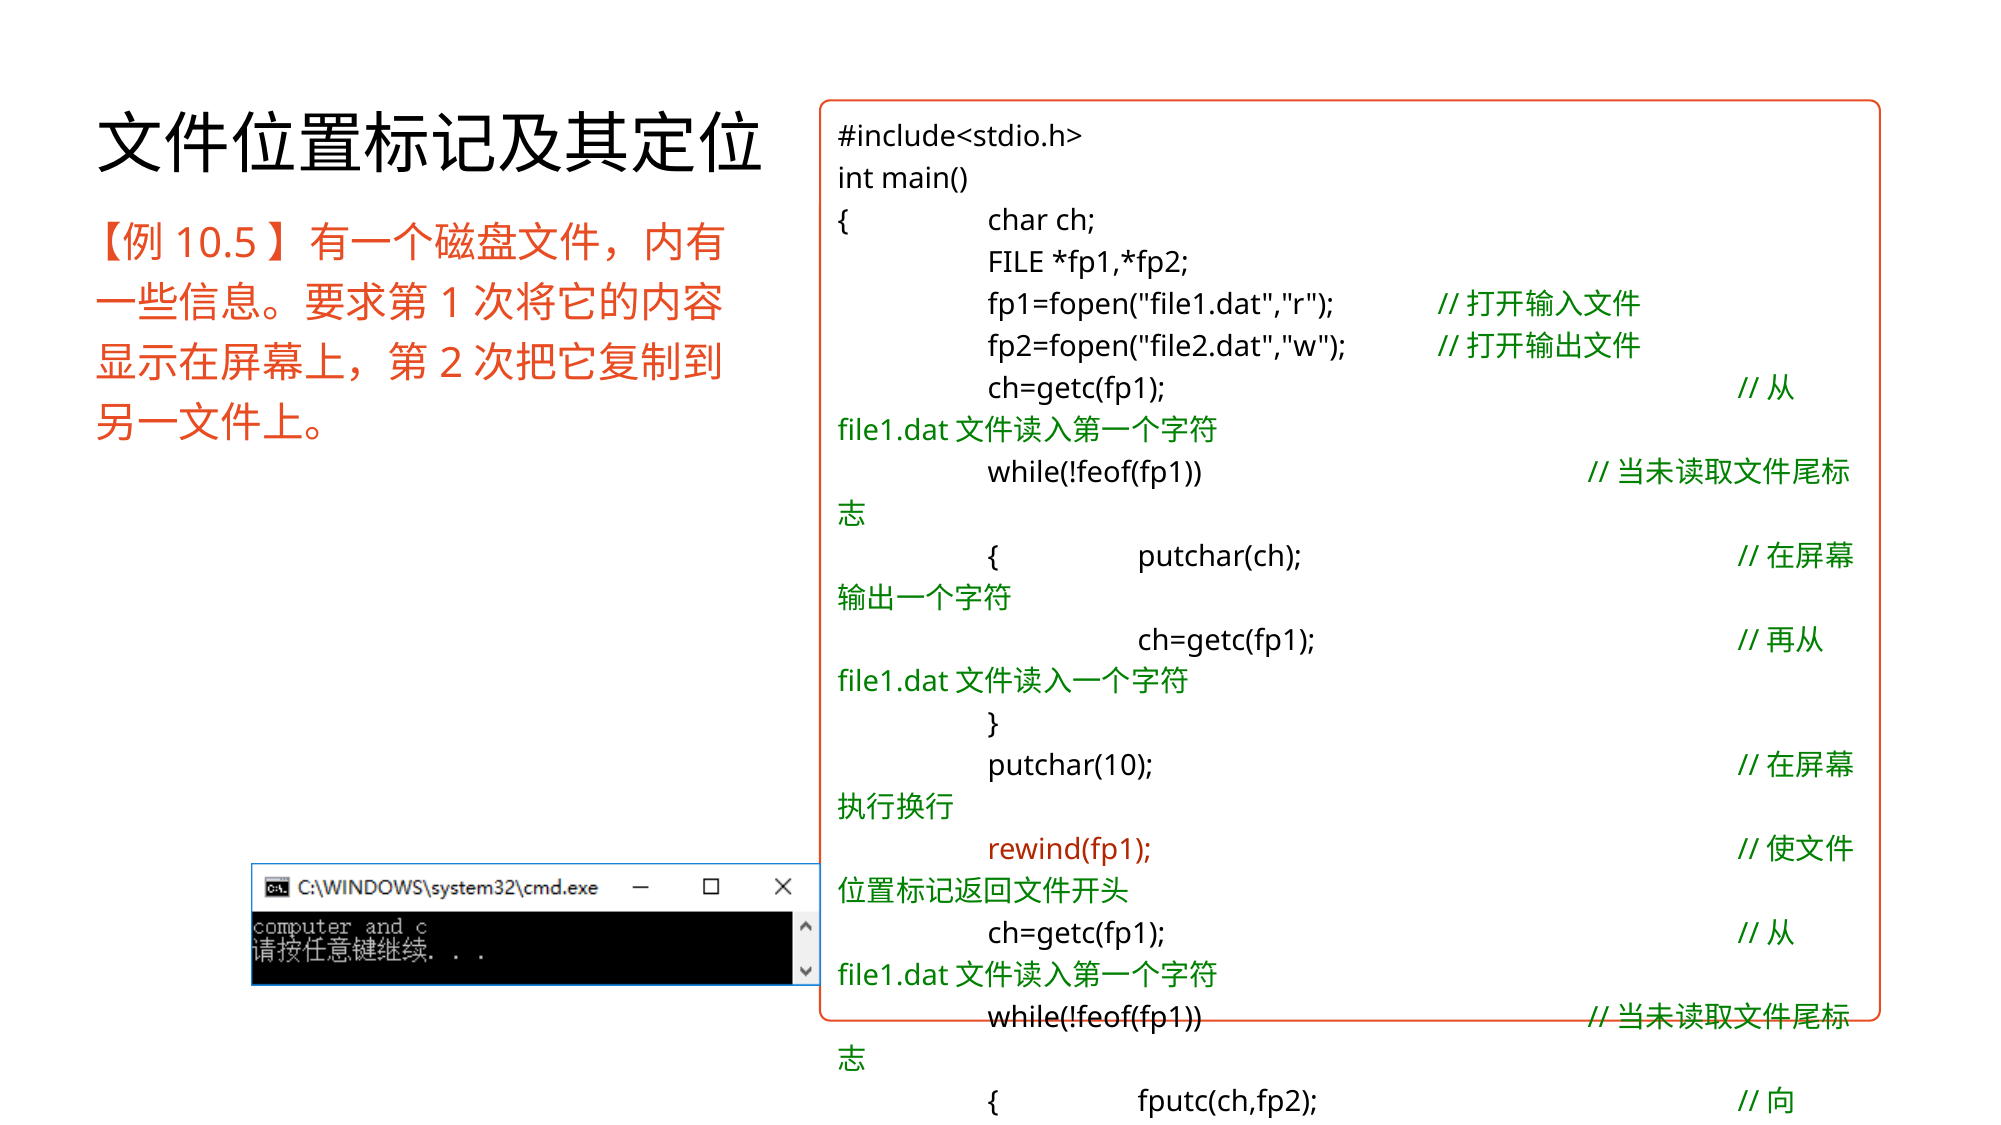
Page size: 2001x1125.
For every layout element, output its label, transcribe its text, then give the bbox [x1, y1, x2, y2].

picture [251, 863, 821, 986]
text_box #include<stdio.h> int main() { char ch; FILE *fp1,*fp2; fp1=fopen("file1.dat","r"); //打开输入文件 fp2=fopen("file2.dat","w"); //打开输出文件 ch=getc(fp1); //从file1.dat文件读入第一个字符 while(!feof(fp1)) //当未读取文件尾标志 { putchar(ch); //在屏幕输出一个字符 ch=getc(fp1); //再从file1.dat文件读入一个字符 } putchar(10); //在屏幕执行换行 rewind(fp1); //使文件位置标记返回文件开头 ch=getc(fp1); //从file1.dat文件读入第一个字符 while(!feof(fp1)) //当未读取文件尾标志 { fputc(ch,fp2); //向file2.dat文件输出一个字符 ch=fgetc(fp1); //再从file1.dat文件读入一个字符 } fclose(fp1);fclose(fp2); return 0; } [818, 99, 1881, 1022]
list 【例10.5】有一个磁盘文件，内有一些信息。要求第1次将它的内容显示在屏幕上，第2次把它复制到另一文件上。 [65, 198, 778, 483]
title 文件位置标记及其定位 [81, 36, 1807, 255]
